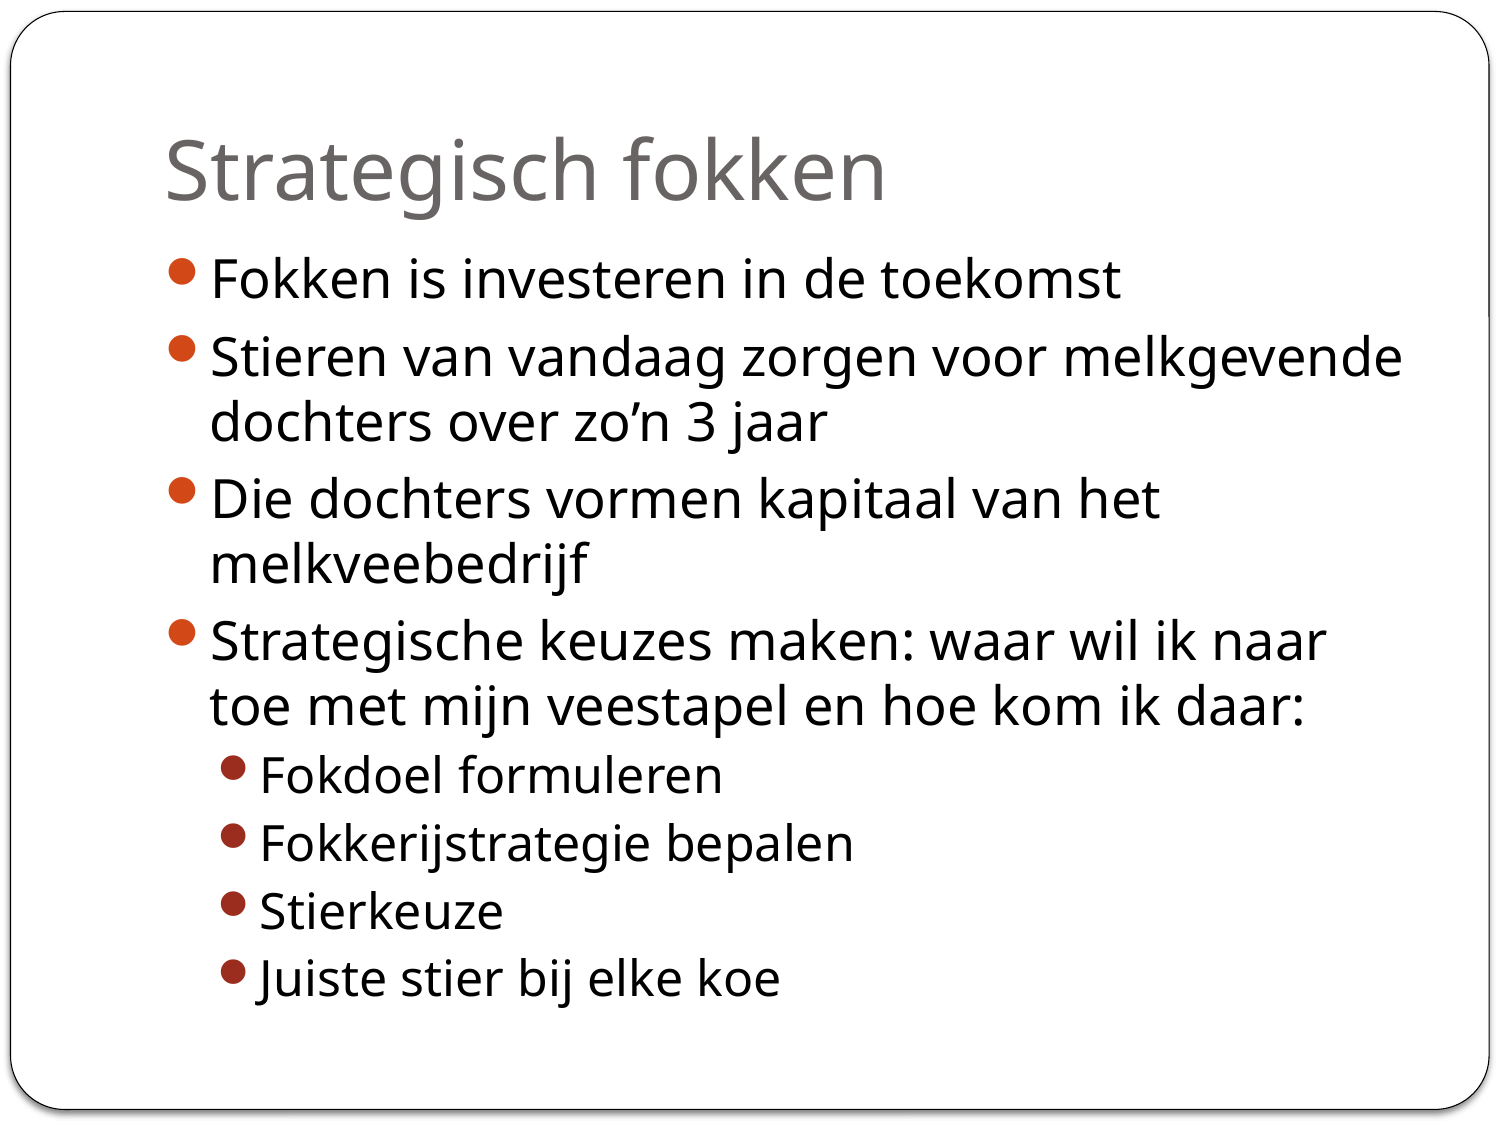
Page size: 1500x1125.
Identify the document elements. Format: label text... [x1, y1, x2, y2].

list Fokken is investeren in de toekomst Stieren van vandaag zorgen voor melkgevende dochters over zo’n 3 jaar Die dochters vormen kapitaal van het melkveebedrijf Strategische keuzes maken: waar wil ik naar toe met mijn veestapel en hoe kom ik daar: Fokdoel formuleren Fokkerijstrategie bepalen Stierkeuze Juiste stier bij elke koe [150, 237, 1425, 988]
title Strategisch fokken [150, 45, 1425, 233]
